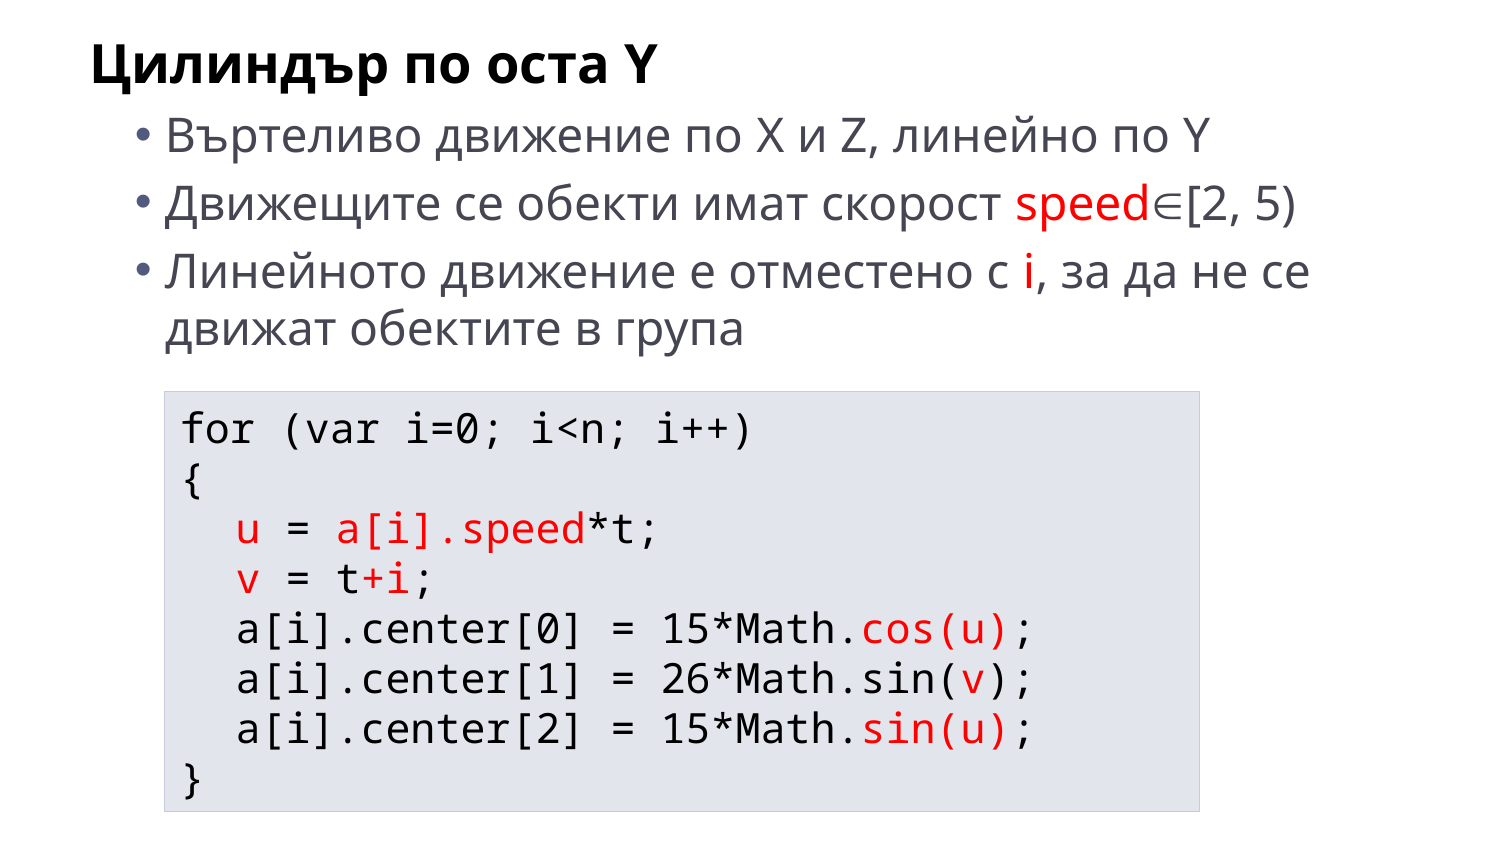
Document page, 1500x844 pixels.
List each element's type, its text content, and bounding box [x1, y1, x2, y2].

list Цилиндър по оста Y Въртеливо движение по X и Z, линейно по Y Движещите се обекти имат скорост speed[2, 5) Линейното движение е отместено с i, за да не се движат обектите в група [75, 21, 1475, 835]
text_box for (var i=0; i<n; i++) { u = a[i].speed*t; v = t+i; a[i].center[0] = 15*Math.cos(u); a[i].center[1] = 26*Math.sin(v); a[i].center[2] = 15*Math.sin(u); } [164, 391, 1200, 812]
